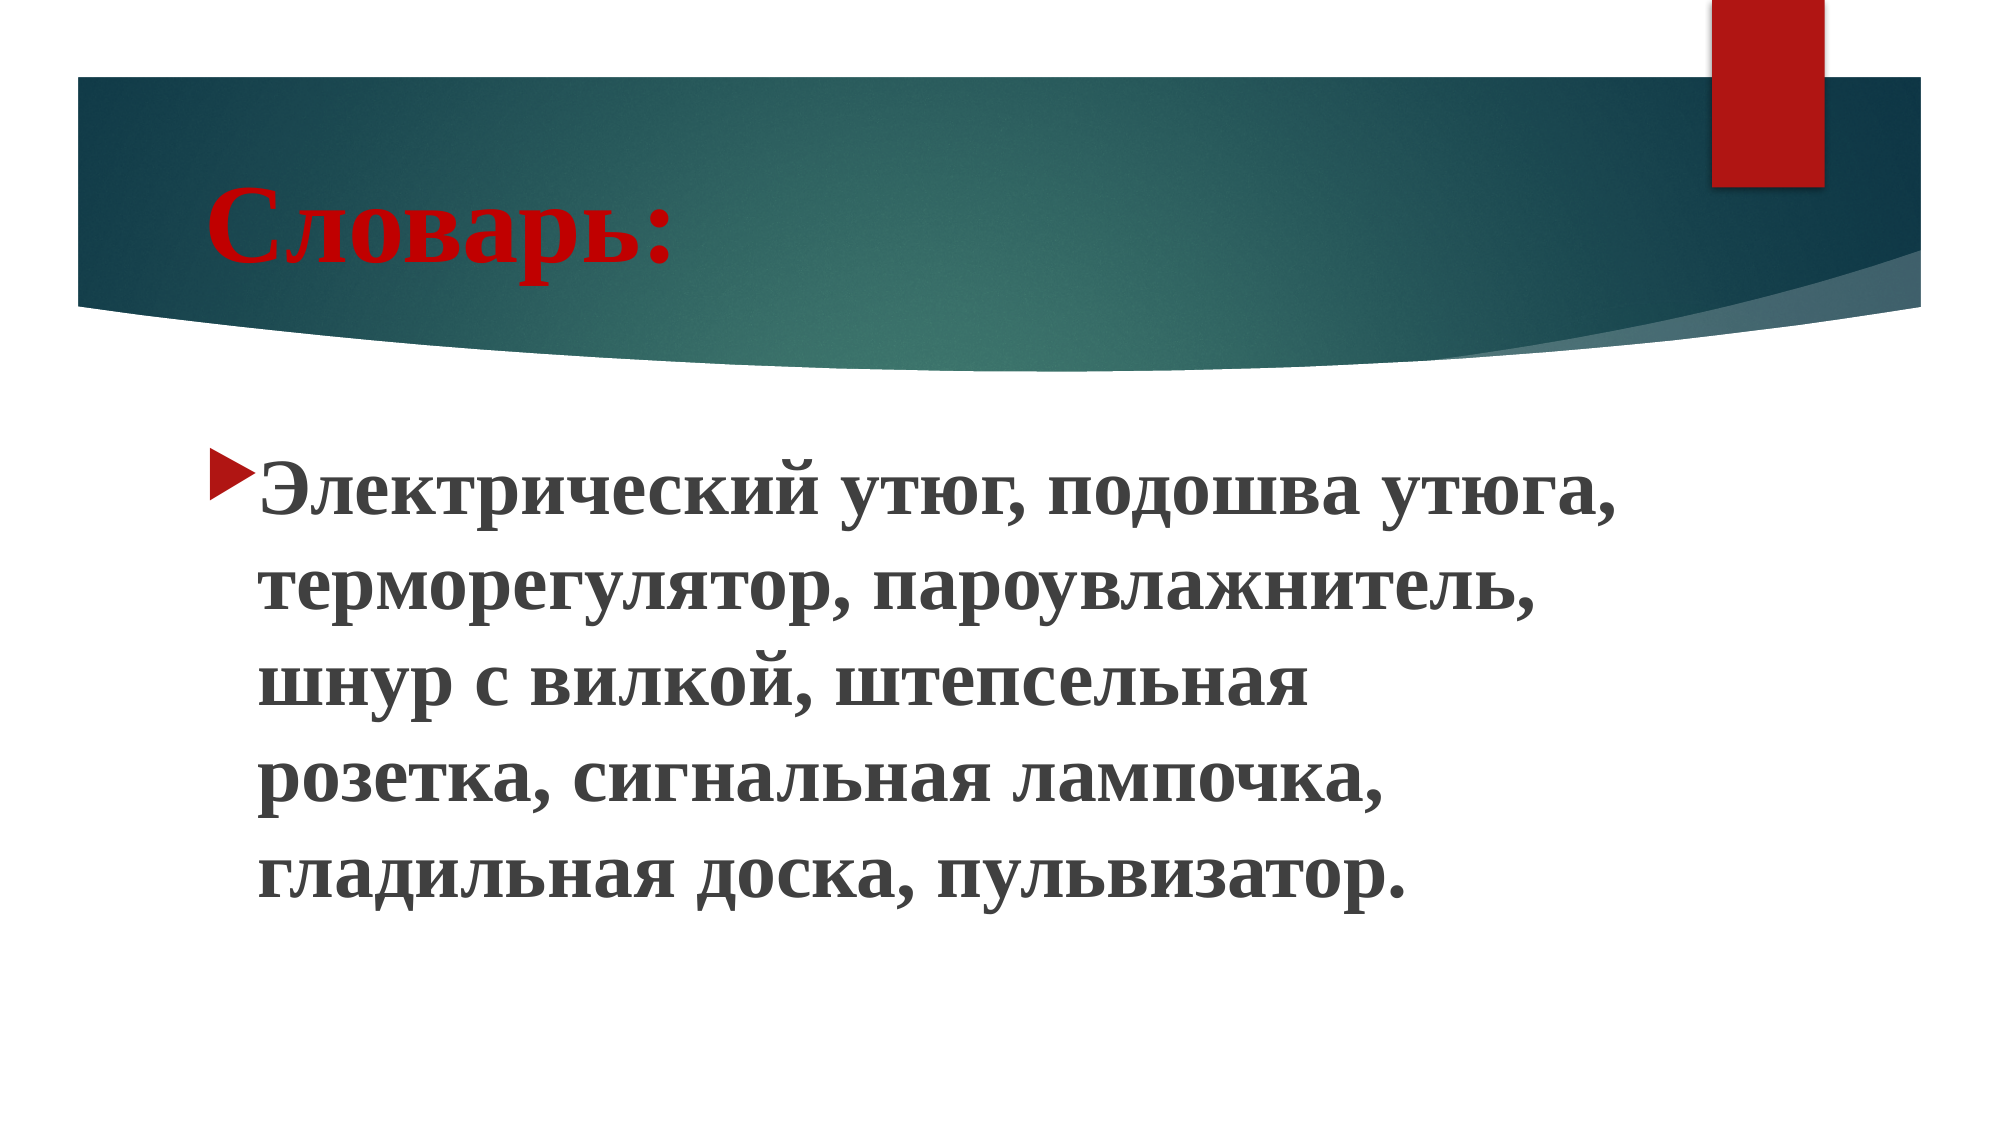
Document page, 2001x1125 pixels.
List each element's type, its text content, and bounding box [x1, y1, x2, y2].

list Электрический утюг, подошва утюга, терморегулятор, пароувлажнитель, шнур с вилкой, штепсельная розетка, сигнальная лампочка, гладильная доска, пульвизатор. [189, 427, 1638, 988]
title Словарь: [189, 159, 1638, 276]
